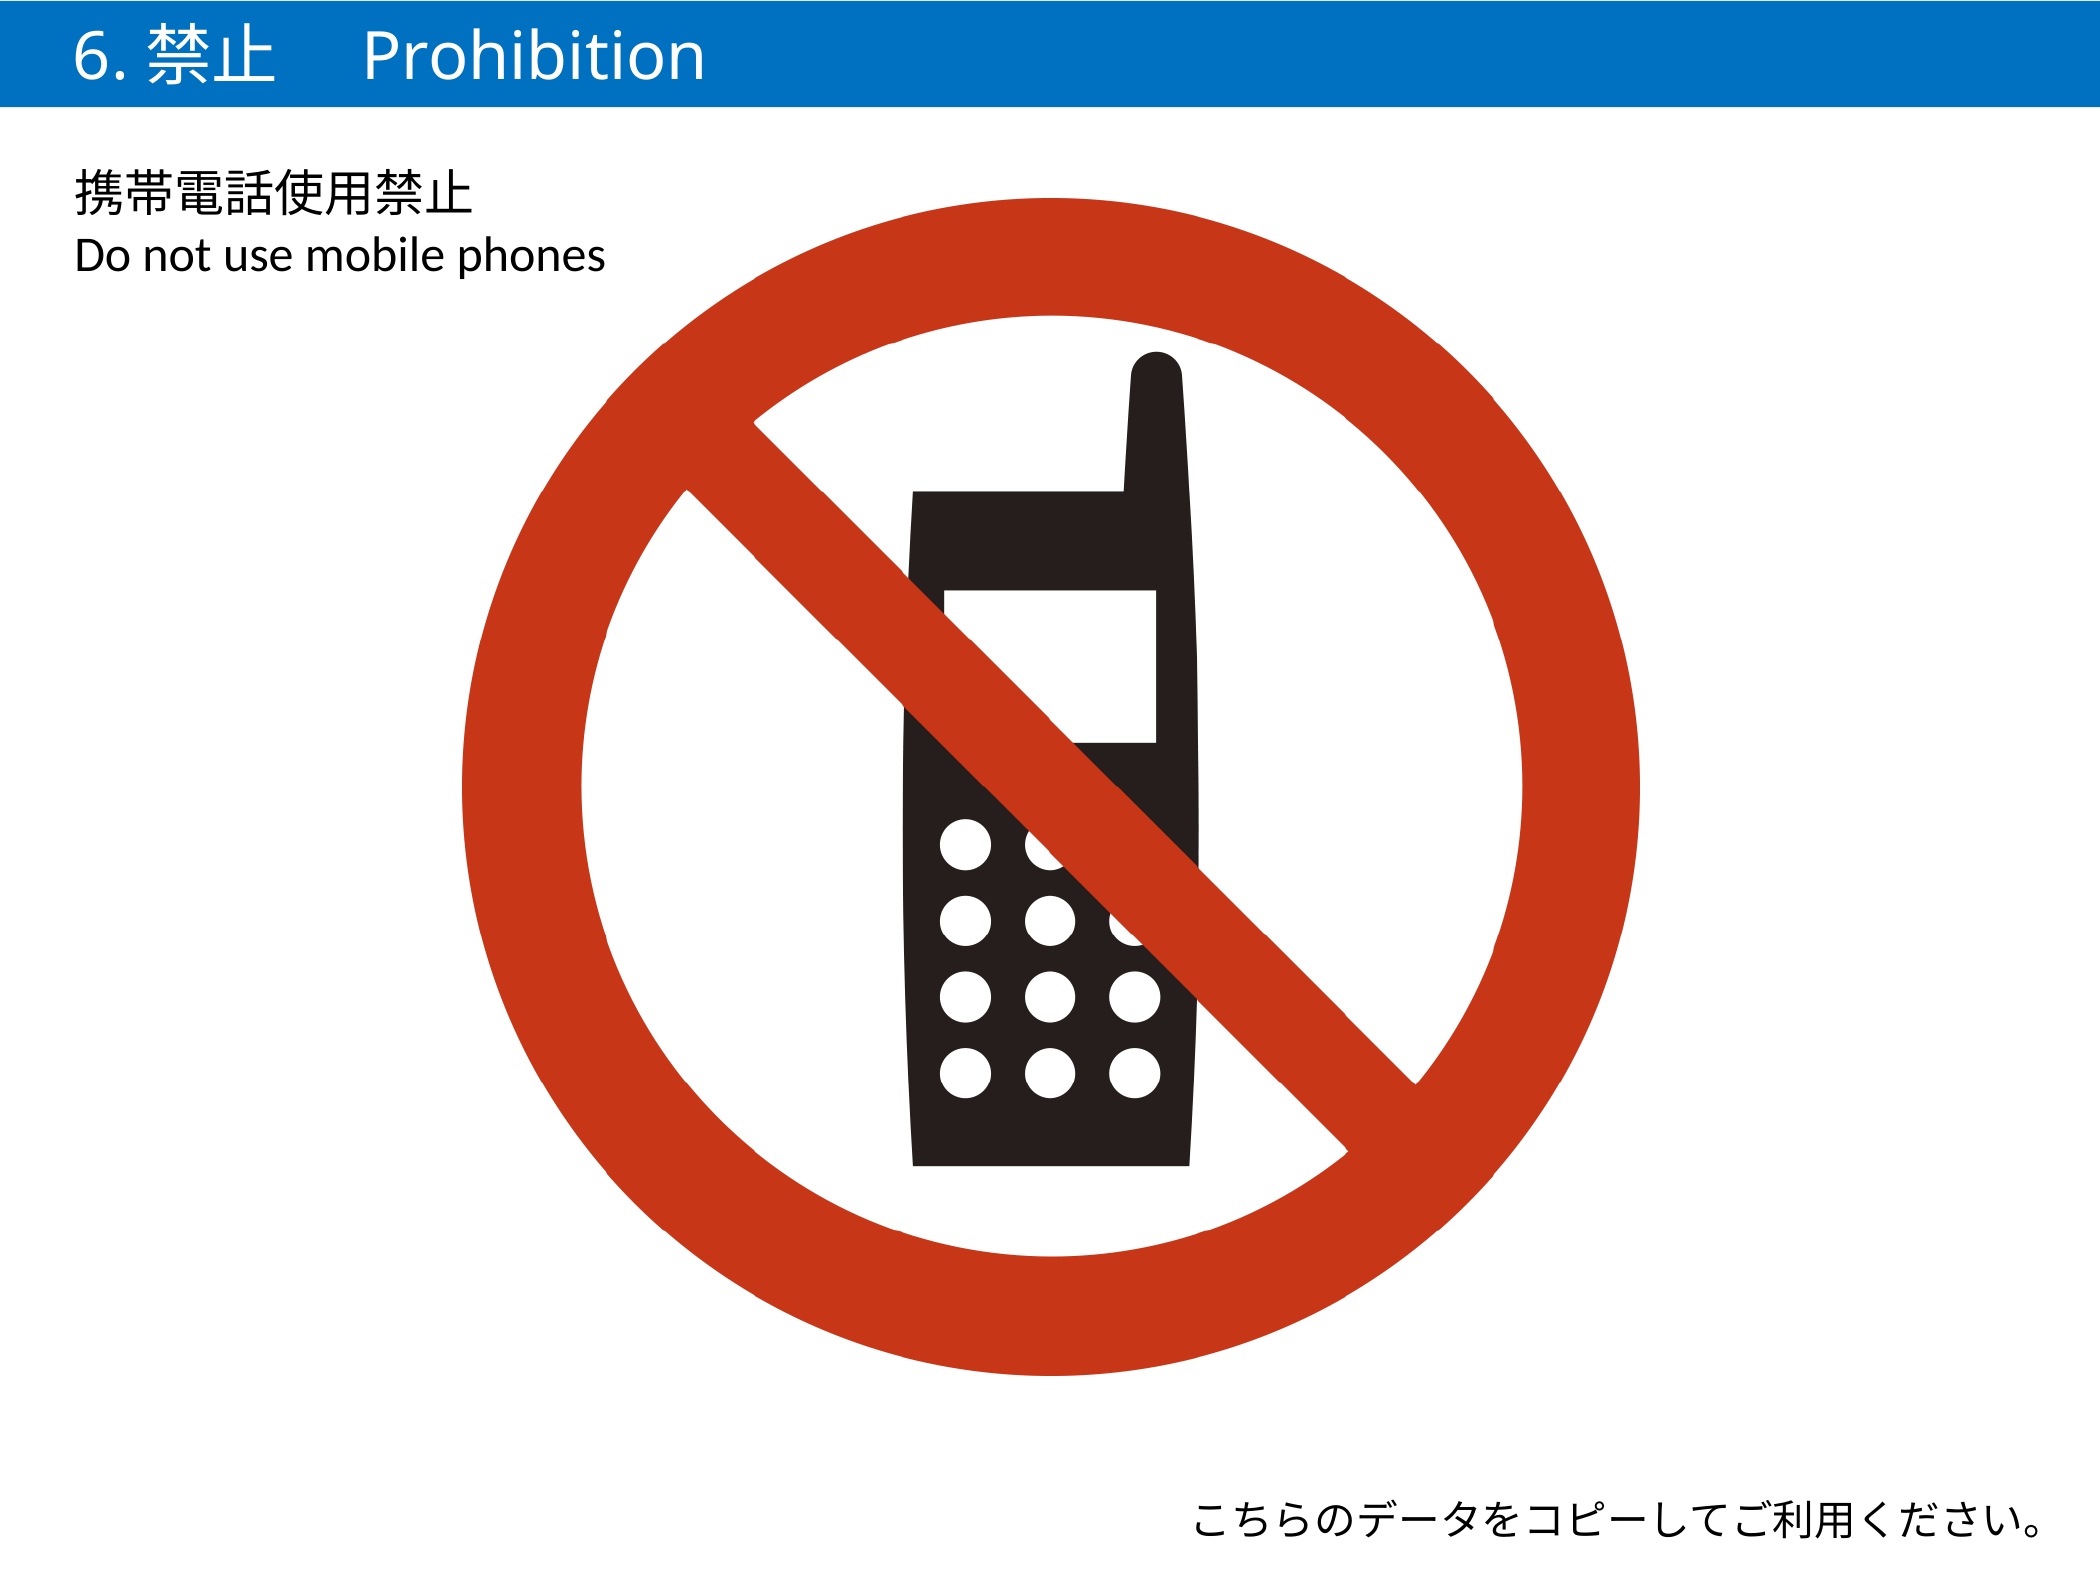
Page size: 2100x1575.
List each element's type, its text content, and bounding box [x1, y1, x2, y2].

picture [459, 196, 1641, 1378]
text_box こちらのデータをコピーしてご利用ください。 [1174, 1486, 2081, 1552]
text_box 携帯電話使用禁止 Do not use mobile phones [59, 153, 622, 289]
text_box 6.禁止 Prohibition [58, 5, 724, 101]
text_box [0, 0, 2100, 108]
